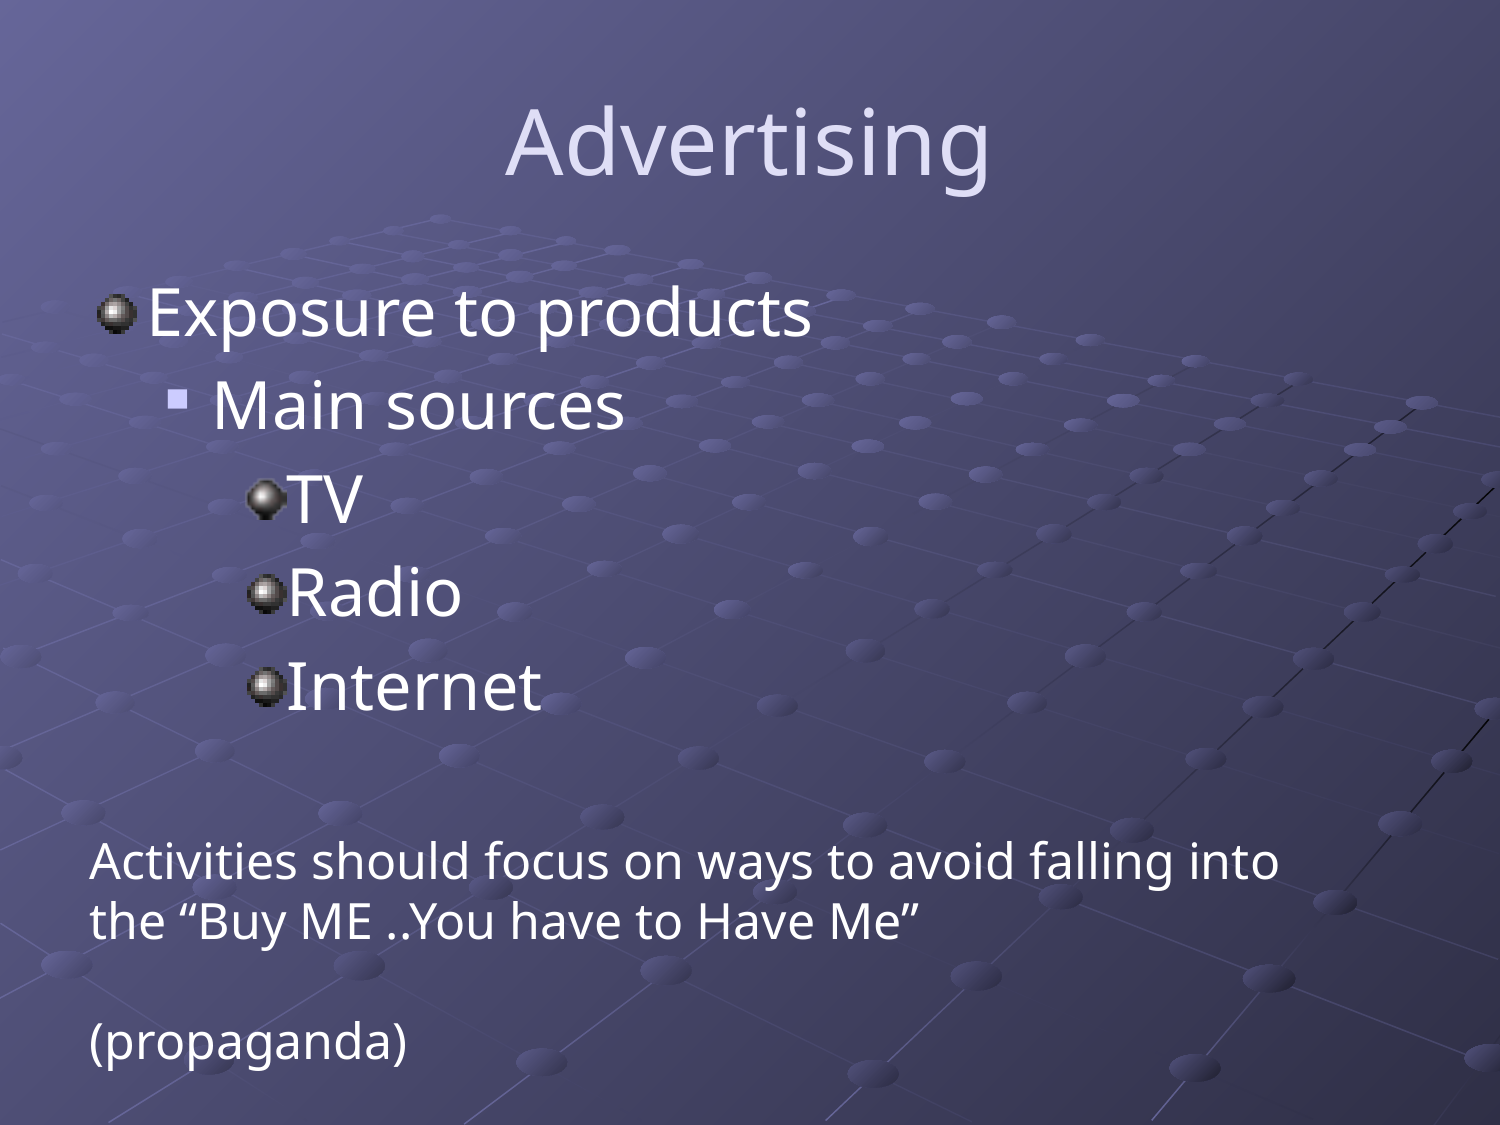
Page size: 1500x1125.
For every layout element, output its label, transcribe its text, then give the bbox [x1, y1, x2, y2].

picture [240, 473, 287, 520]
list Exposure to products Main sources TV Radio Internet [74, 262, 1426, 729]
picture [90, 286, 137, 334]
picture [240, 659, 287, 707]
title Advertising [74, 44, 1426, 233]
text_box Activities should focus on ways to avoid falling into the “Buy ME ..You have to Have Me” (propaganda) [74, 822, 1319, 1123]
picture [240, 566, 287, 614]
